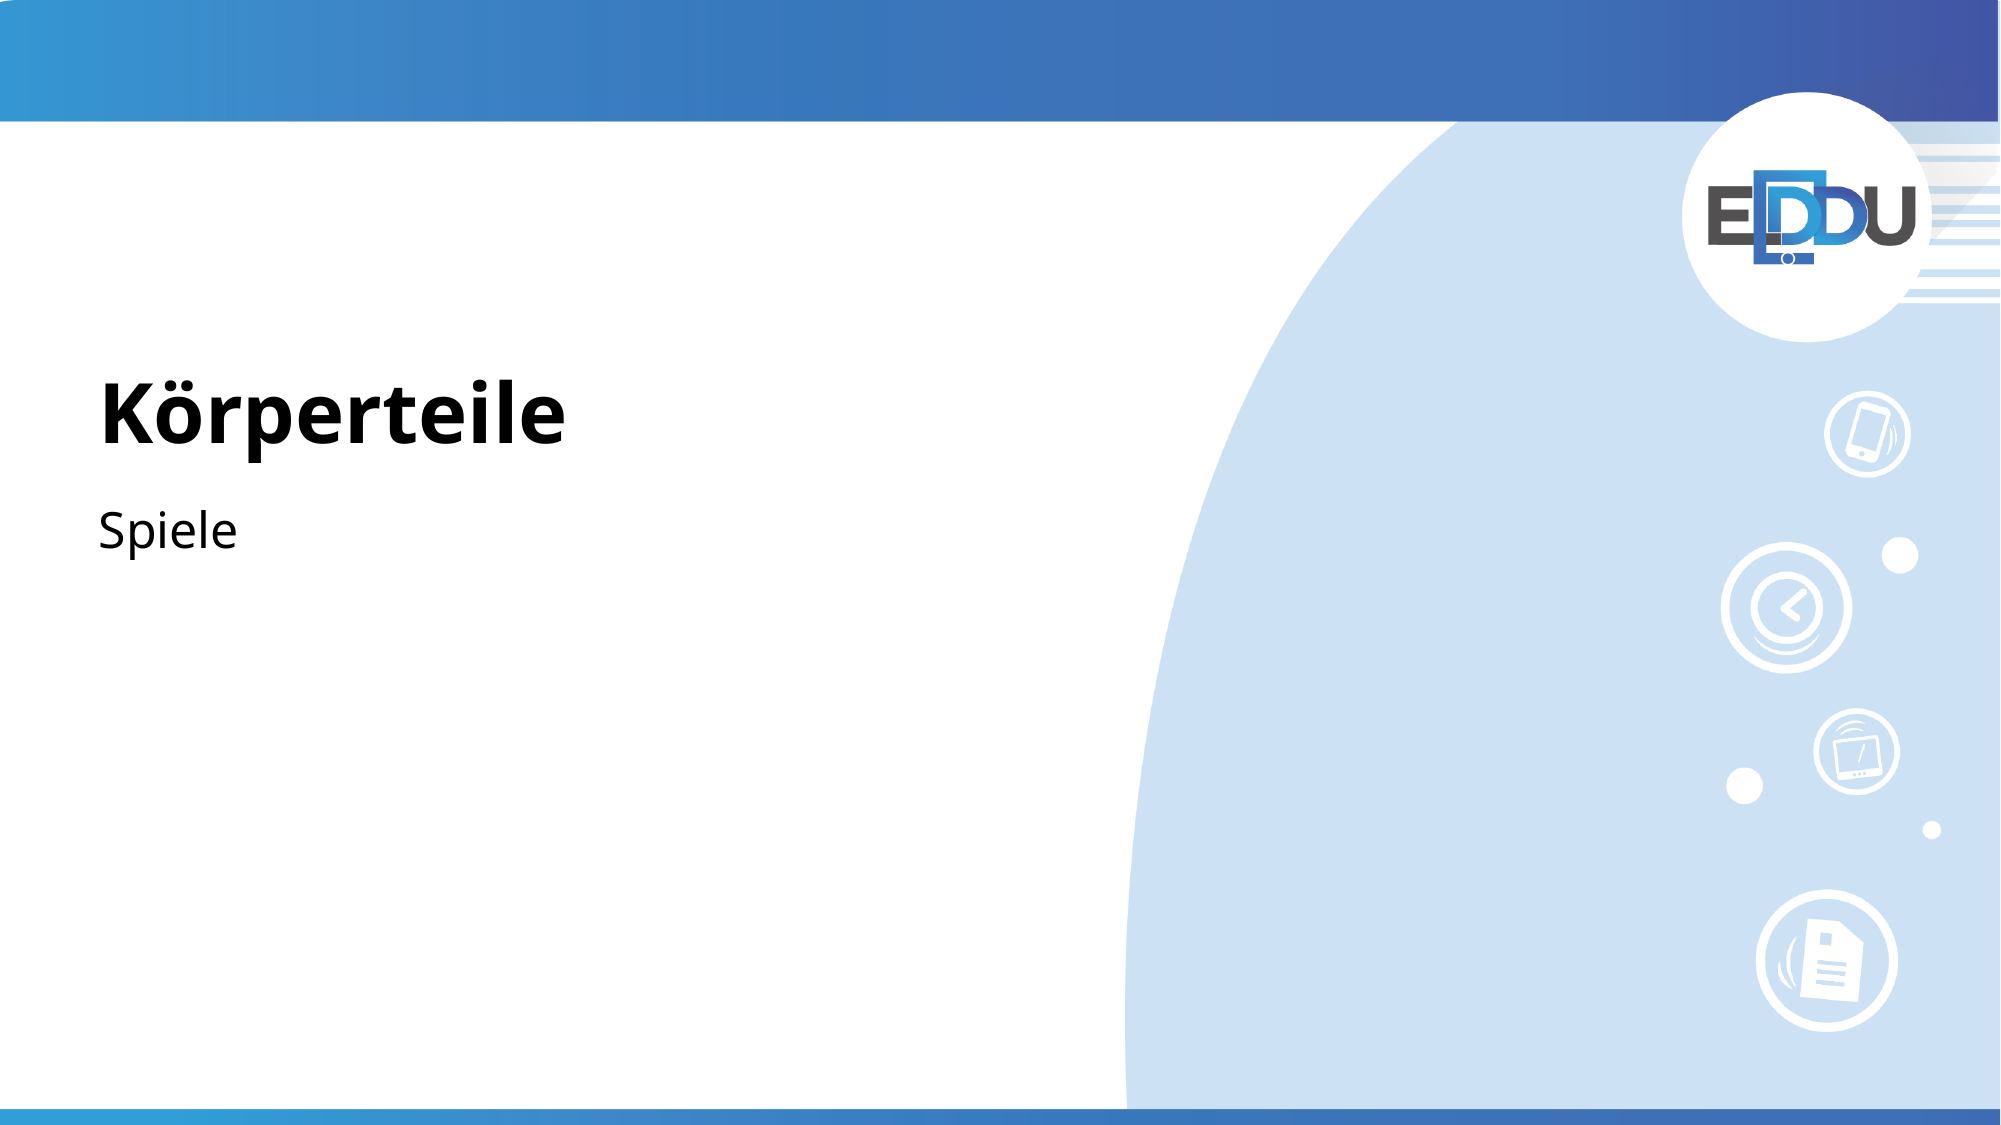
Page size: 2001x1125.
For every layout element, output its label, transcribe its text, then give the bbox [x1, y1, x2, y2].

picture [0, 0, 2001, 1125]
title Körperteile [83, 195, 1584, 470]
subtitle Spiele [83, 498, 1584, 661]
